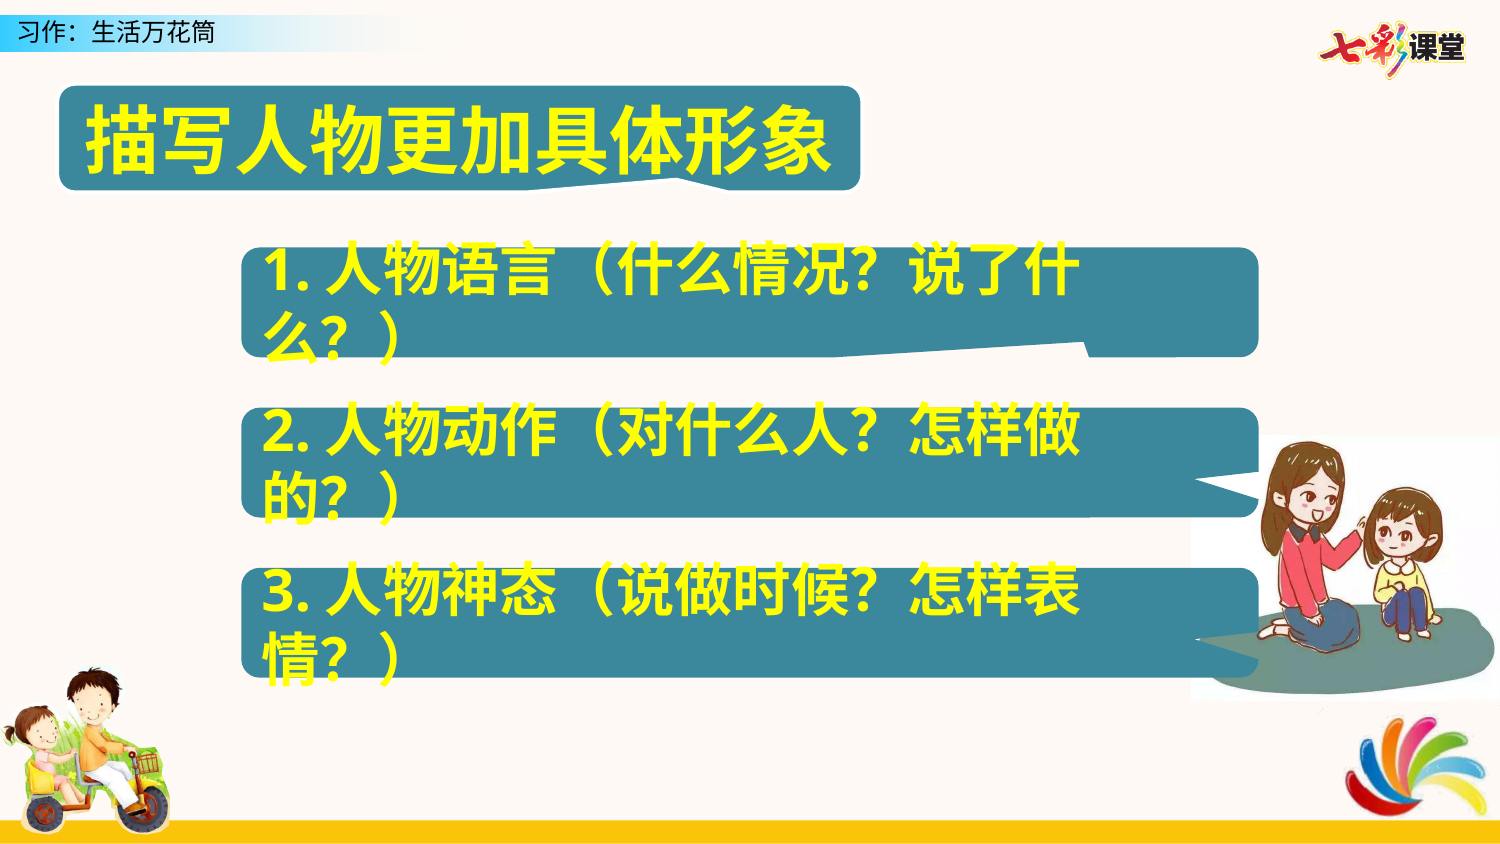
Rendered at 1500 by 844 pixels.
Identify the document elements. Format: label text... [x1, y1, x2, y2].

picture [0, 665, 170, 835]
picture [1316, 20, 1468, 80]
picture [1316, 705, 1500, 821]
text_box 3.人物神态（说做时候？怎样表情？） [239, 565, 1186, 680]
text_box 1.人物语言（什么情况？说了什么？） [239, 245, 1261, 360]
picture [1191, 434, 1500, 701]
text_box 2.人物动作（对什么人？怎样做的？） [239, 405, 1261, 520]
text_box 描写人物更加具体形象 [54, 81, 865, 195]
